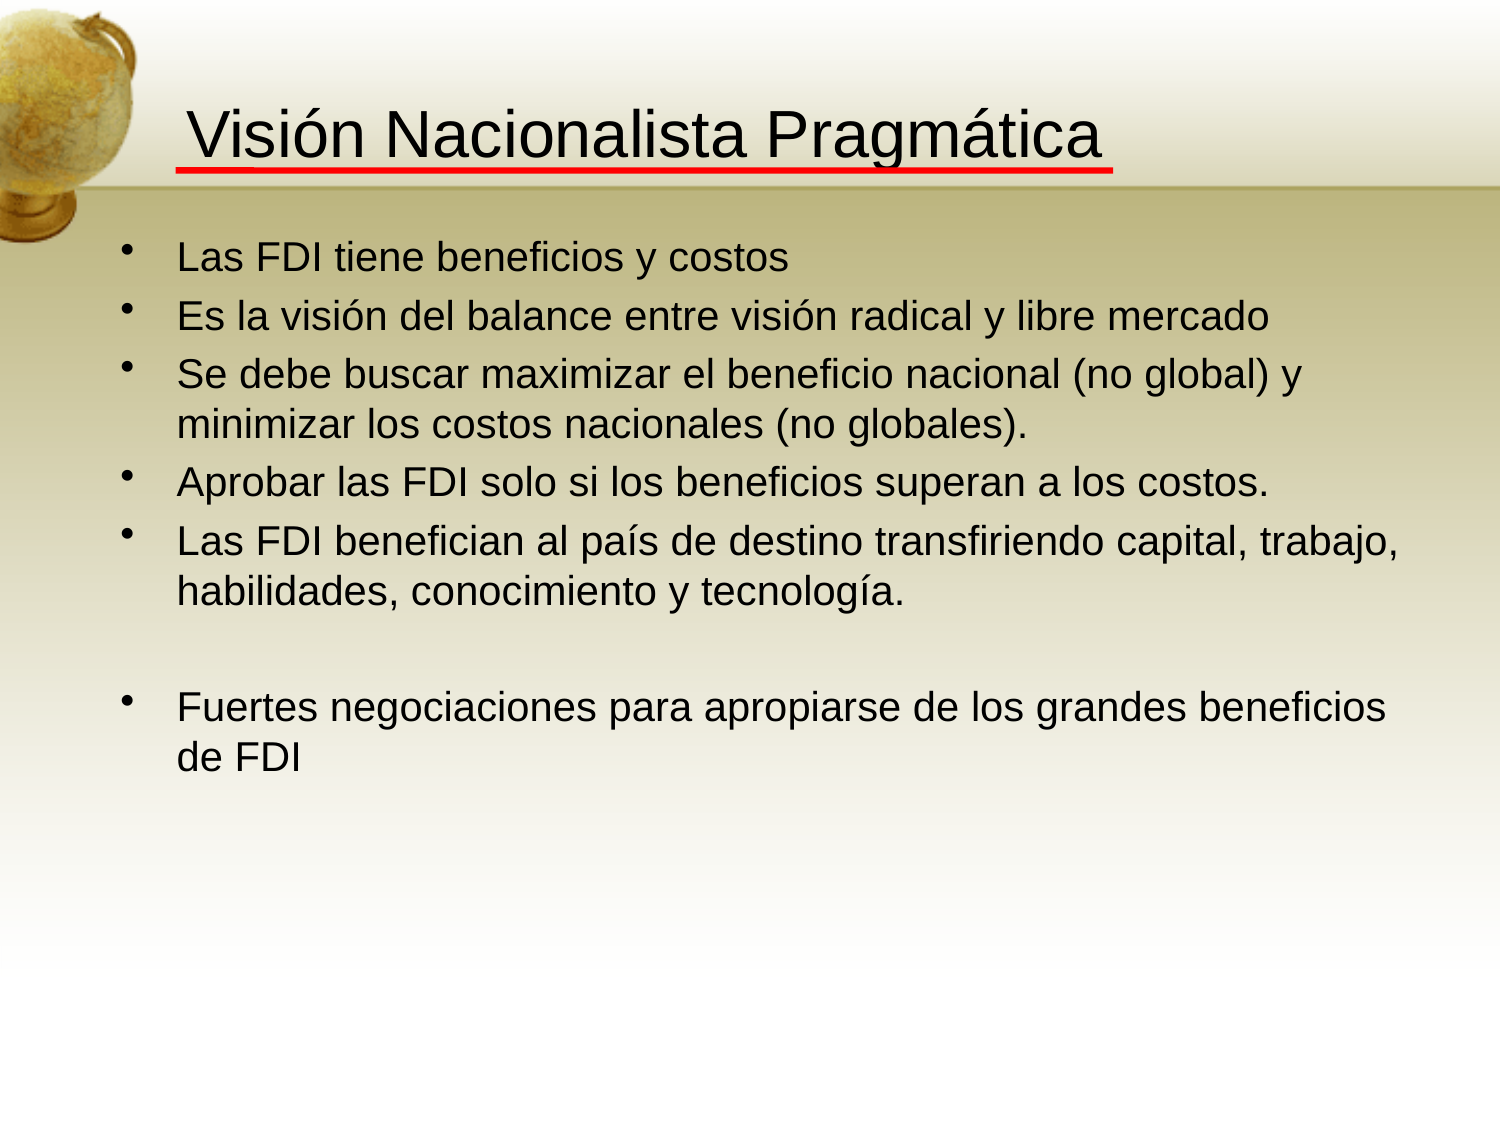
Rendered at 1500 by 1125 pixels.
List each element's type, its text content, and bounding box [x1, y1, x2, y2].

list Las FDI tiene beneficios y costos Es la visión del balance entre visión radical y libre mercado Se debe buscar maximizar el beneficio nacional (no global) y minimizar los costos nacionales (no globales). Aprobar las FDI solo si los beneficios superan a los costos. Las FDI benefician al país de destino transfiriendo capital, trabajo, habilidades, conocimiento y tecnología. Fuertes negociaciones para apropiarse de los grandes beneficios de FDI [105, 222, 1454, 1091]
picture [0, 0, 1500, 1125]
title Visión Nacionalista Pragmática [170, 36, 1436, 179]
